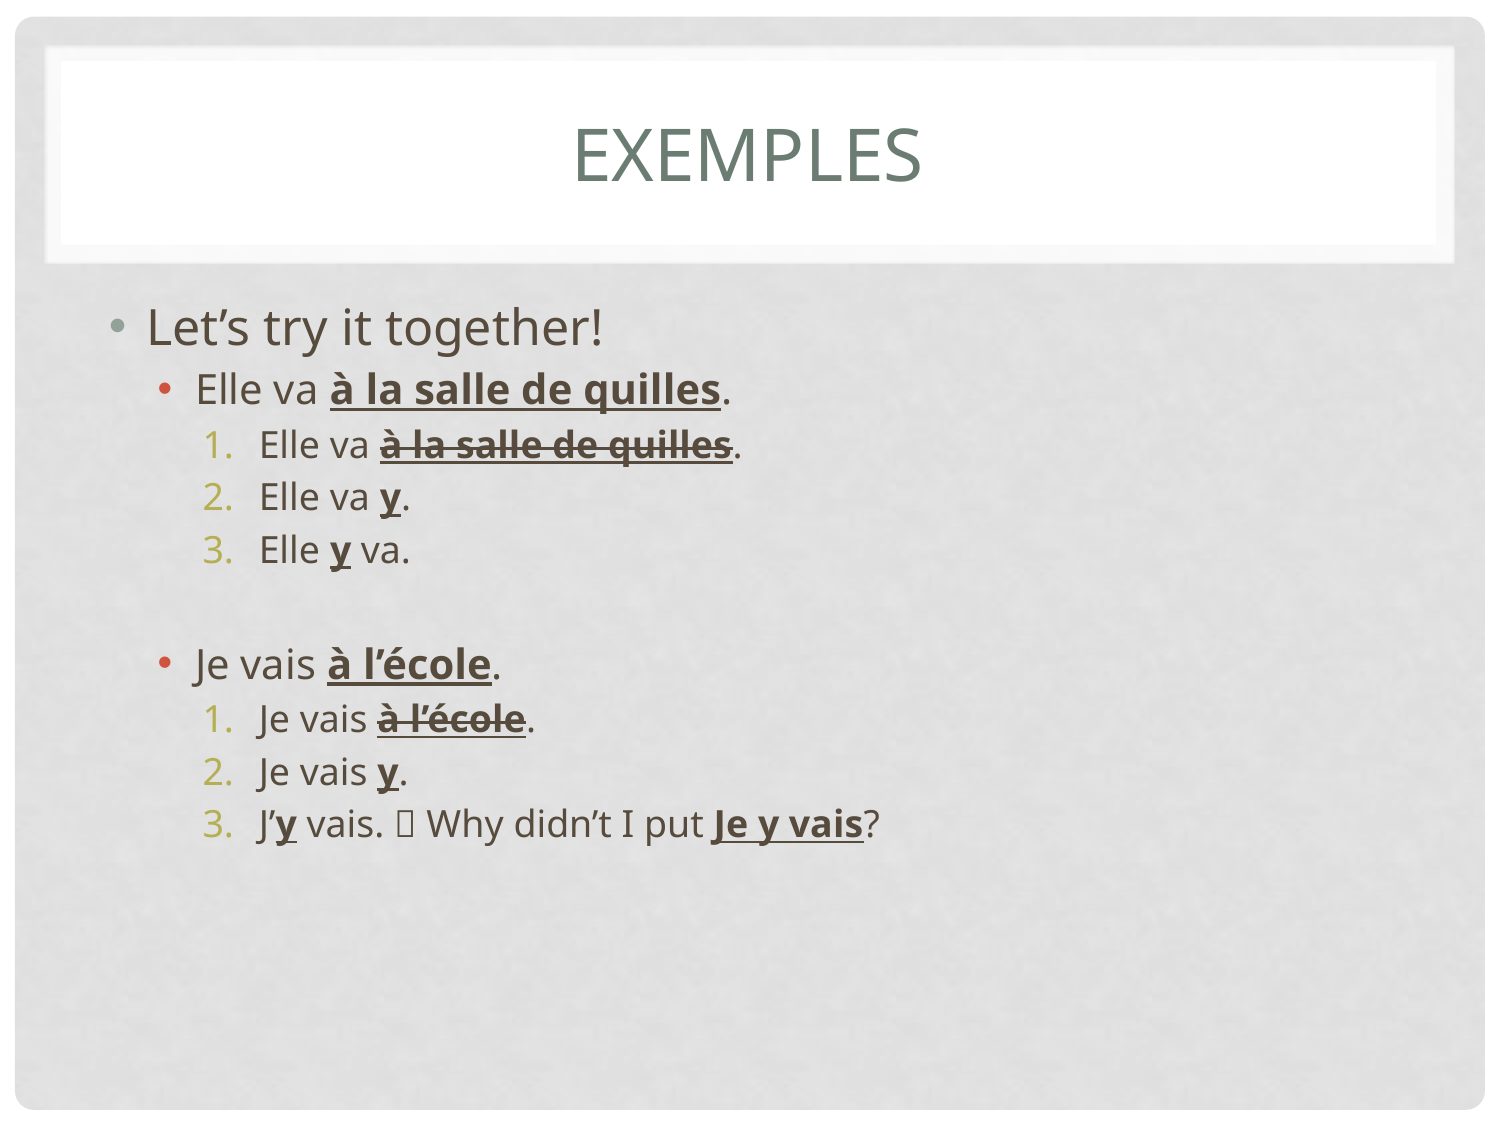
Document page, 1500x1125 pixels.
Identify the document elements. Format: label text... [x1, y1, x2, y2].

title Exemples [69, 66, 1425, 238]
list Let’s try it together! Elle va à la salle de quilles. Elle va à la salle de quilles. Elle va y. Elle y va. Je vais à l’école. Je vais à l’école. Je vais y. J’y vais.  Why didn’t I put Je y vais? [75, 287, 1425, 1005]
